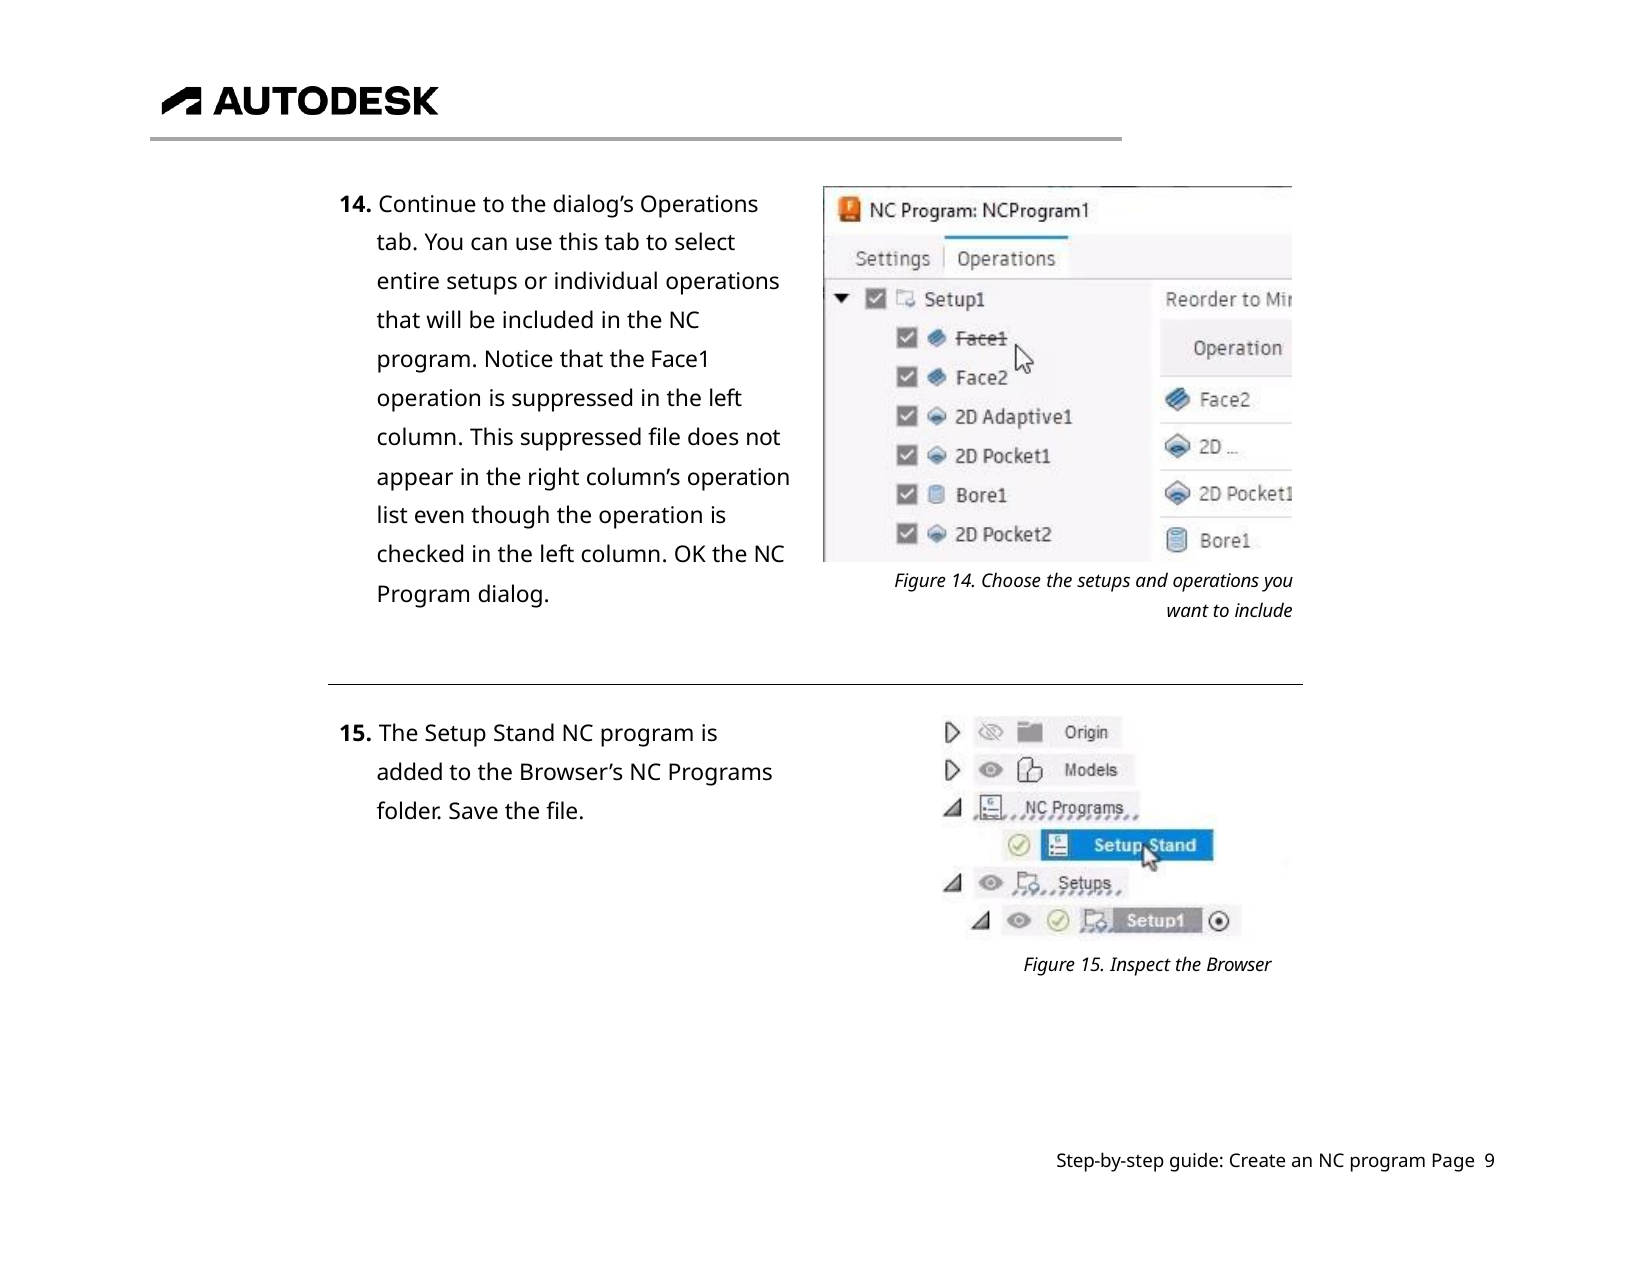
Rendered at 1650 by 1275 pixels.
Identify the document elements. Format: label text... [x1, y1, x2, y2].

picture [941, 714, 1292, 941]
table_header 14. Continue to the dialog’s Operations tab. You can use this tab to select entire setups or individual operations that will be included in the NC program. Notice that the Face1 operation is suppressed in the left column. This suppressed file does not appear in the right column’s operation list even though the operation is checked in the left column. OK the NC Program dialog. [328, 187, 808, 684]
picture [161, 86, 439, 115]
table_cell Figure 15. Inspect the Browser [808, 685, 1303, 986]
slide_number Step-by-step guide: Create an NC program Page 3 [1054, 1145, 1509, 1275]
picture [822, 186, 1292, 562]
table_cell 15. The Setup Stand NC program is added to the Browser’s NC Programs folder. Save the file. [328, 685, 808, 986]
table_header Figure 14. Choose the setups and operations you want to include [808, 187, 1303, 684]
